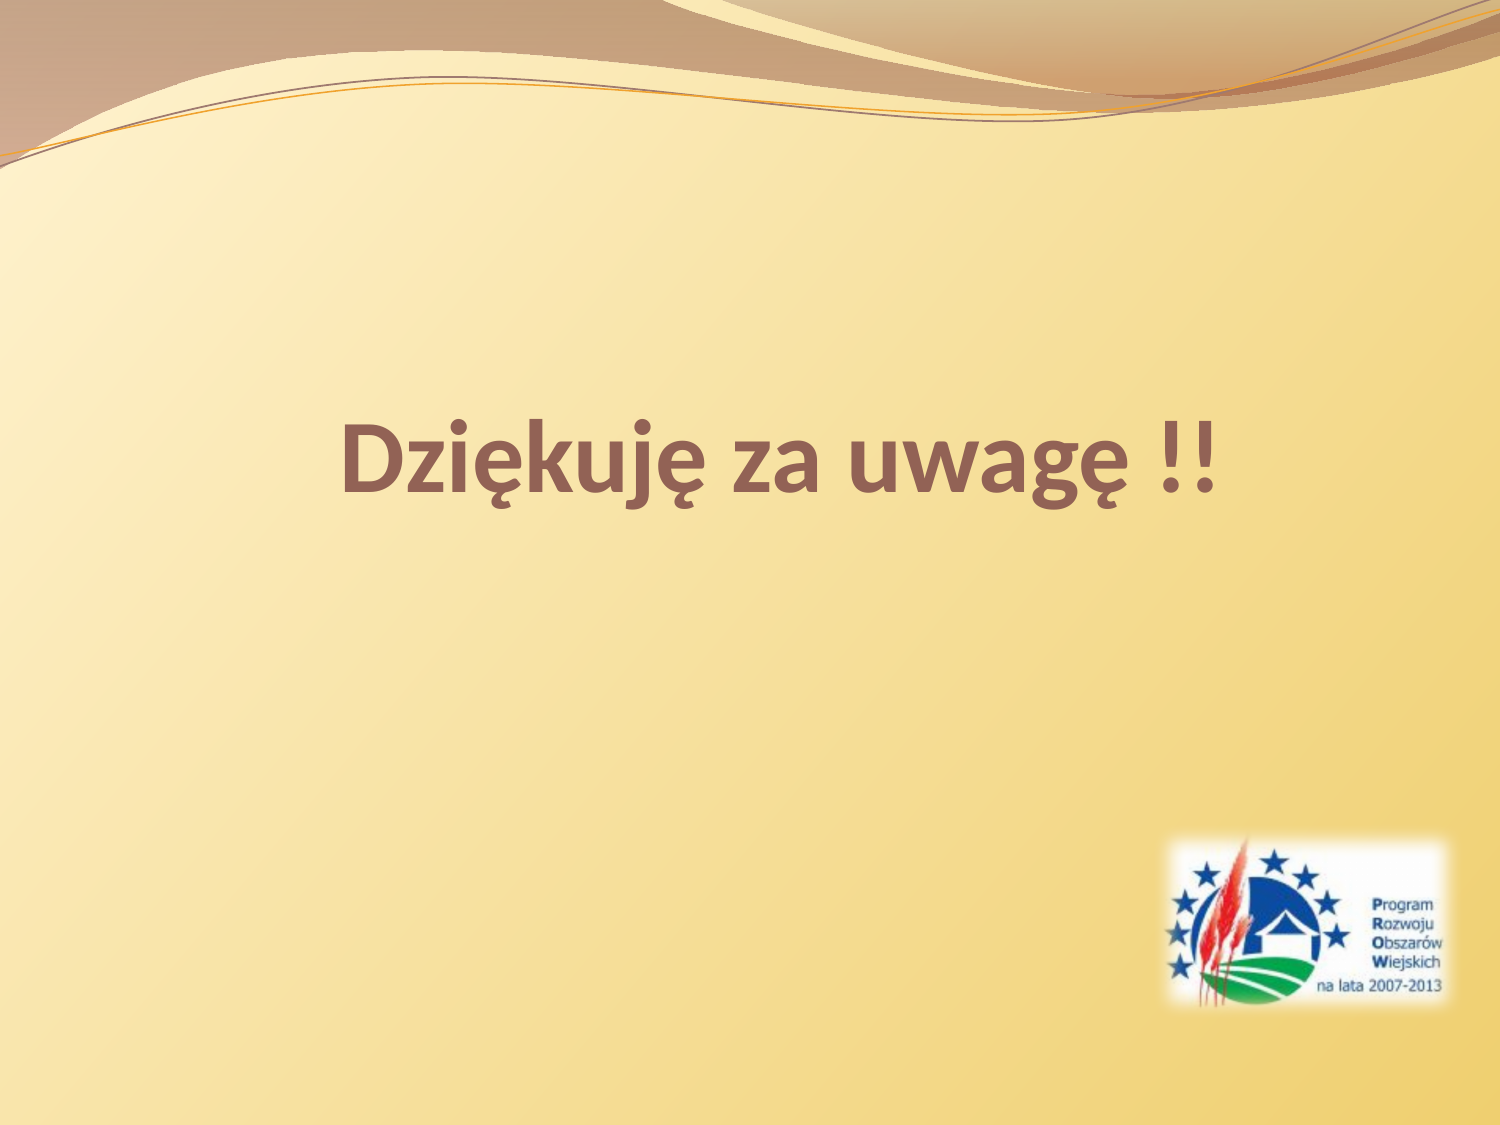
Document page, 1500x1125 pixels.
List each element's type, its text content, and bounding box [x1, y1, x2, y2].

title Dziękuję za uwagę !! [100, 326, 1464, 514]
picture [1151, 822, 1465, 1021]
